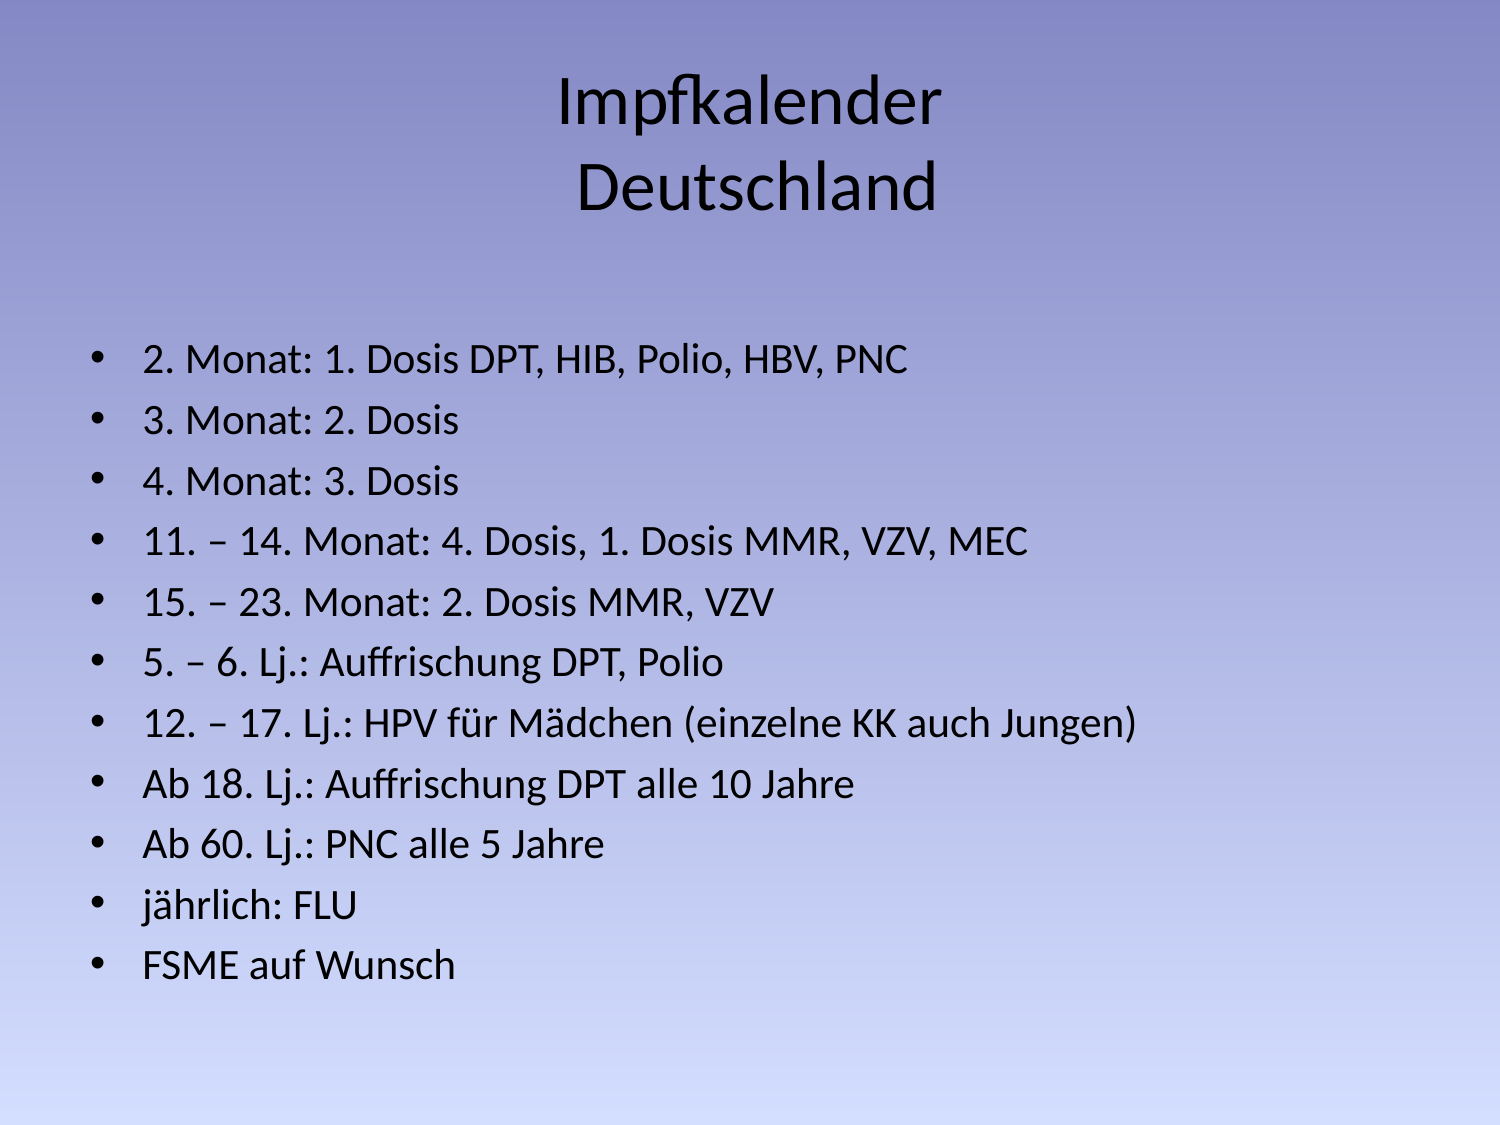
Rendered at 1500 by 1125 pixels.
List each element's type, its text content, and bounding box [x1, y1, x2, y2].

list 2. Monat: 1. Dosis DPT, HIB, Polio, HBV, PNC 3. Monat: 2. Dosis 4. Monat: 3. Dosis 11. – 14. Monat: 4. Dosis, 1. Dosis MMR, VZV, MEC 15. – 23. Monat: 2. Dosis MMR, VZV 5. – 6. Lj.: Auffrischung DPT, Polio 12. – 17. Lj.: HPV für Mädchen (einzelne KK auch Jungen) Ab 18. Lj.: Auffrischung DPT alle 10 Jahre Ab 60. Lj.: PNC alle 5 Jahre jährlich: FLU FSME auf Wunsch [75, 262, 1425, 1005]
title Impfkalender Deutschland [75, 45, 1425, 233]
